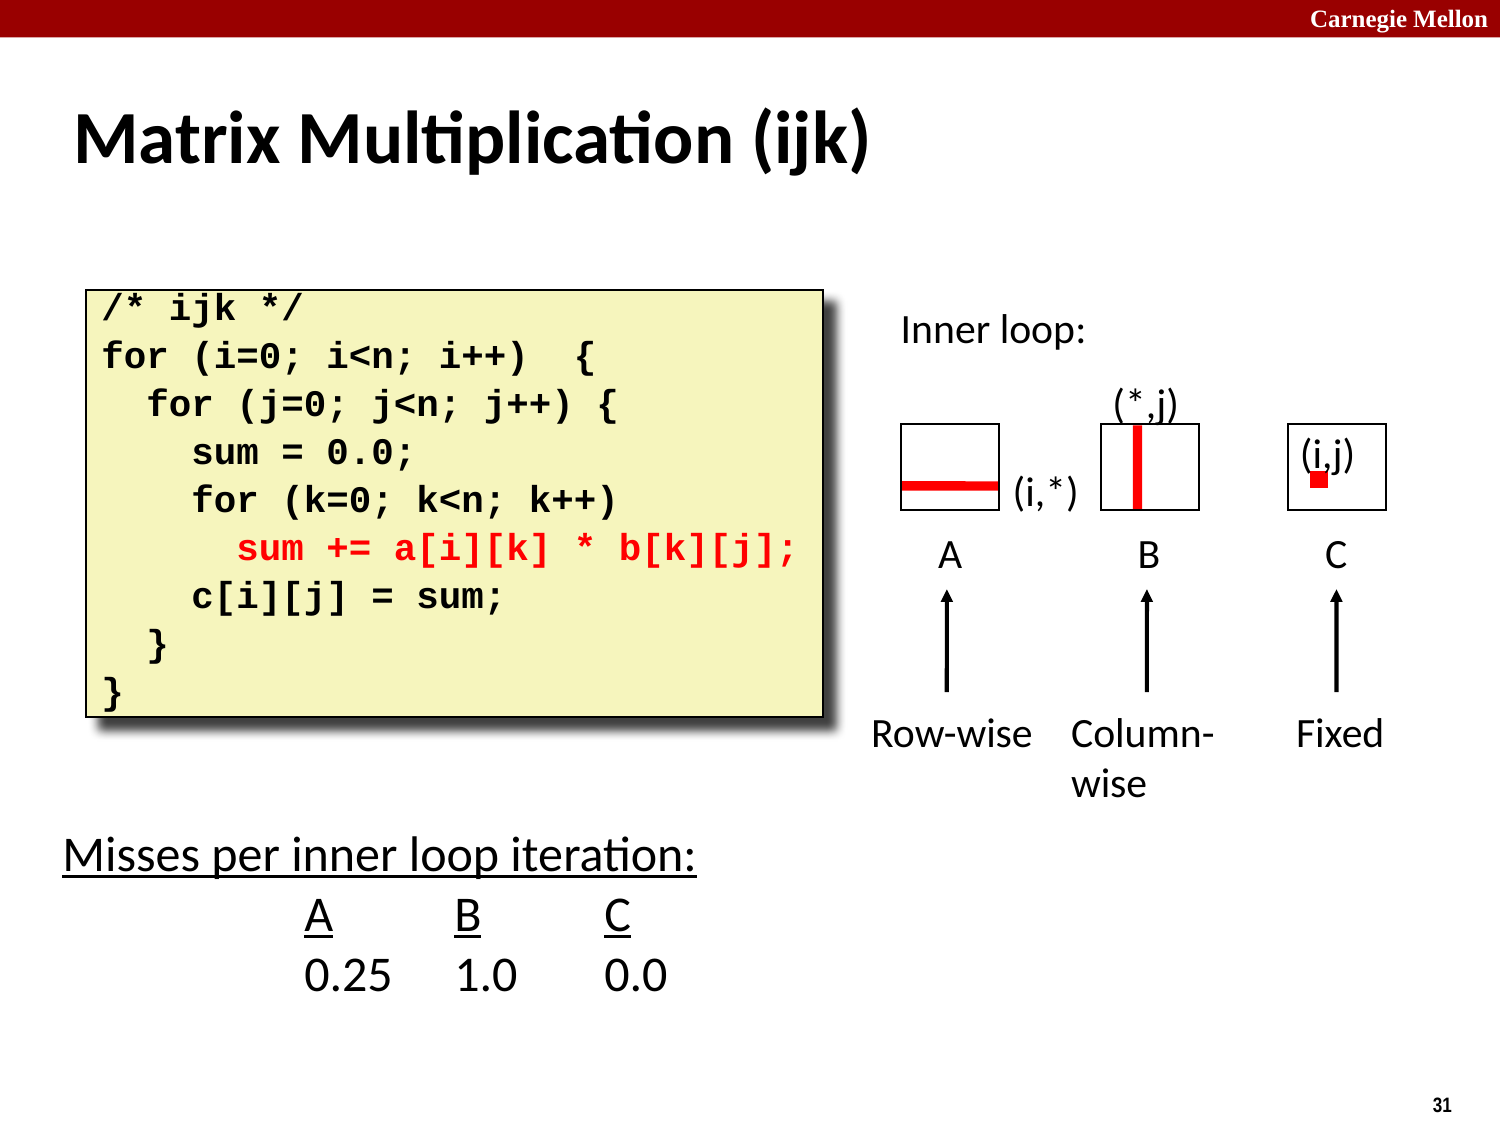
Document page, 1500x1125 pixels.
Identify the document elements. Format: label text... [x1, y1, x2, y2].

text_box [1330, 589, 1343, 693]
text_box Row-wise [856, 698, 1048, 763]
text_box Column- wise [1056, 698, 1230, 813]
text_box [1140, 589, 1154, 693]
text_box [901, 424, 999, 510]
text_box C [1310, 519, 1363, 585]
title Matrix Multiplication (ijk) [58, 71, 1305, 197]
text_box (*,j) [1097, 369, 1195, 435]
text_box Inner loop: [885, 294, 1102, 360]
text_box (i,j) [1285, 419, 1371, 485]
text_box [940, 589, 954, 693]
text_box [1100, 424, 1199, 510]
text_box A [923, 519, 978, 585]
text_box Fixed [1281, 698, 1400, 763]
text_box (i,*) [997, 457, 1094, 522]
text_box B [1122, 519, 1176, 585]
text_box [1288, 424, 1387, 510]
text_box Misses per inner loop iteration: A B C 0.25 1.0 0.0 [47, 814, 880, 1014]
text_box /* ijk */ for (i=0; i<n; i++) { for (j=0; j<n; j++) { sum = 0.0; for (k=0; k<n; k++) sum += a[i][k] * b[k][j]; c[i][j] = sum; } } [86, 289, 824, 718]
